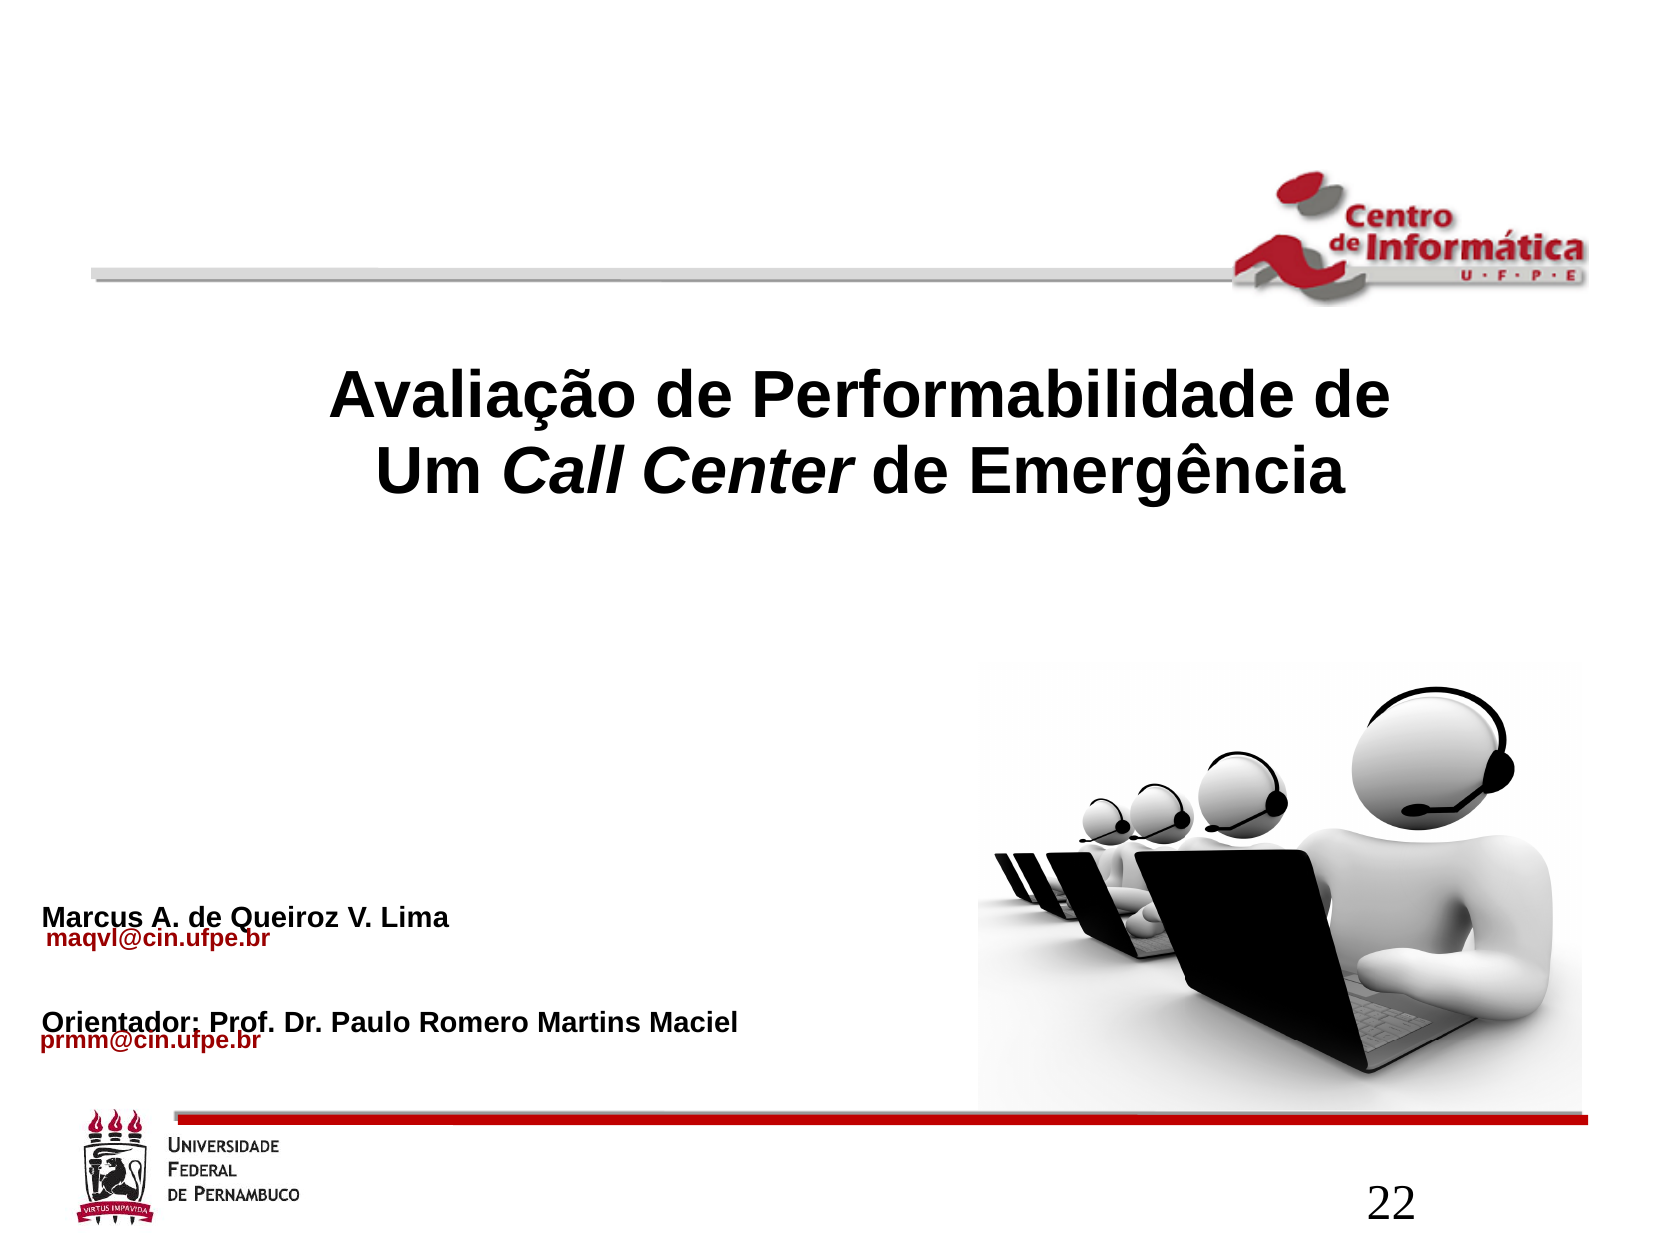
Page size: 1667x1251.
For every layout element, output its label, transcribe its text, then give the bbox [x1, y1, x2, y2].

text_box maqvl@cin.ufpe.br [31, 916, 286, 960]
text_box Avaliação de Performabilidade de Um Call Center de Emergência [100, 356, 1621, 602]
picture [65, 1096, 352, 1246]
picture [978, 662, 1583, 1110]
picture [1232, 169, 1589, 307]
text_box Marcus A. de Queiroz V. Lima Orientador: Prof. Dr. Paulo Romero Martins Maciel [41, 880, 763, 1035]
text_box prmm@cin.ufpe.br [24, 1018, 277, 1062]
